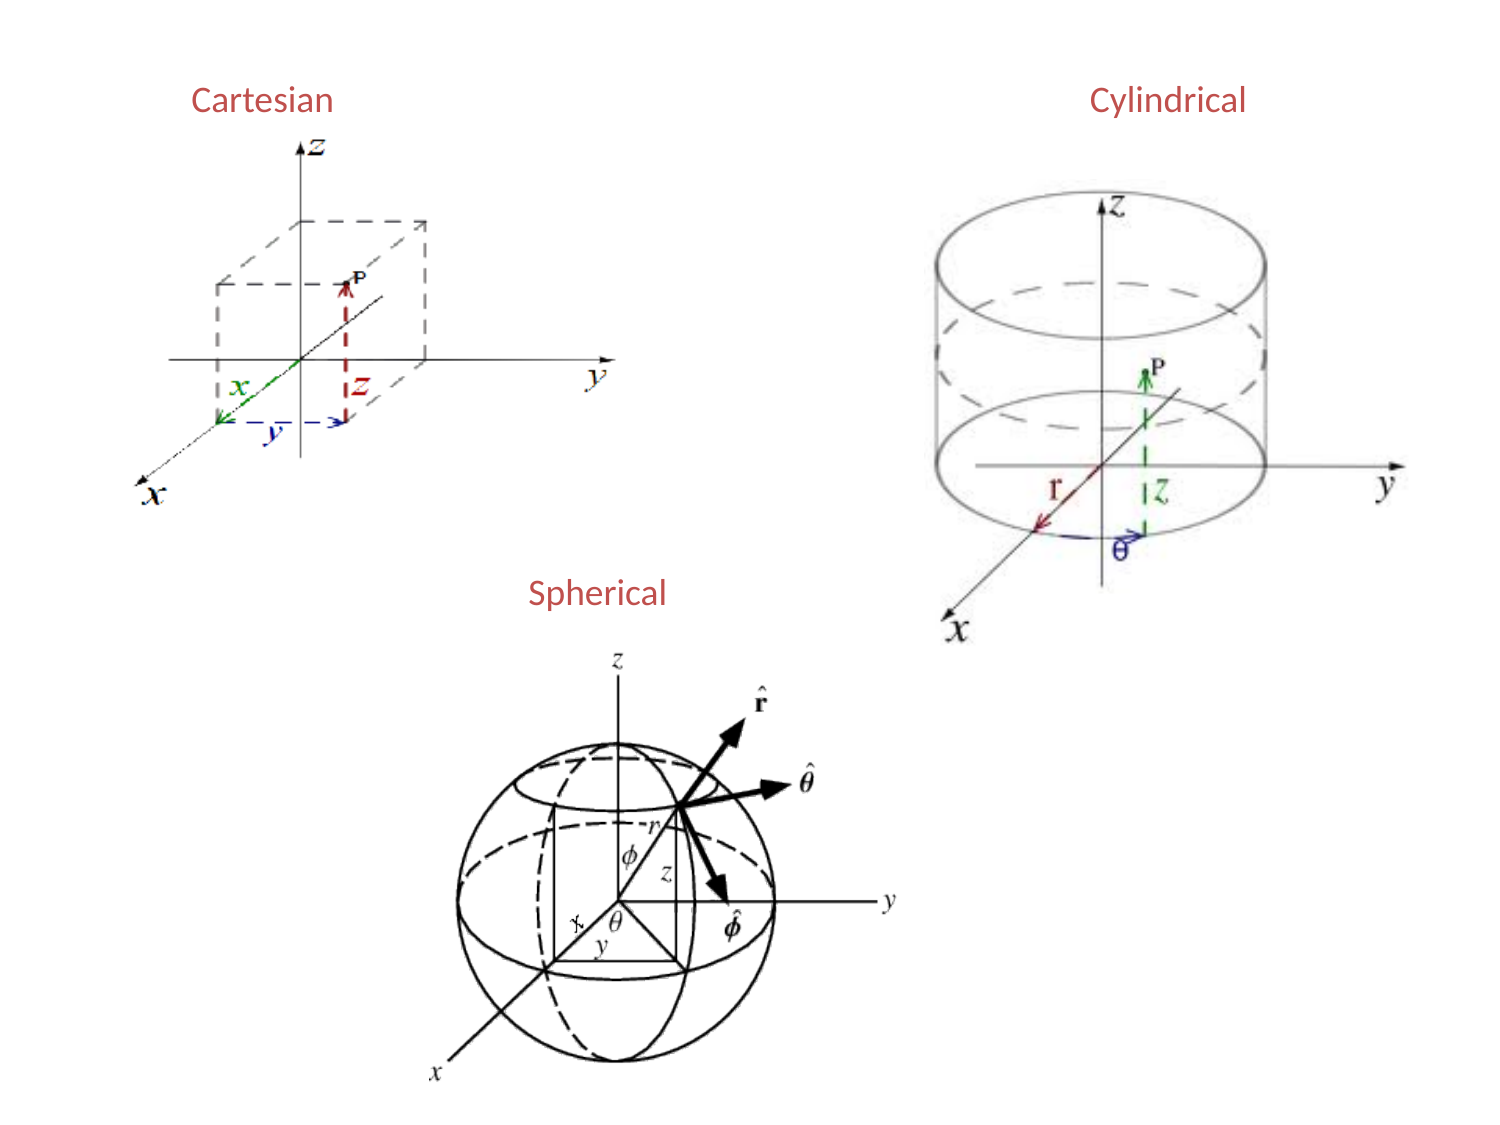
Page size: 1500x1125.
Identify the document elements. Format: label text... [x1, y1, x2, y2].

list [124, 132, 634, 513]
text_box Spherical [513, 560, 683, 621]
text_box Cartesian [176, 67, 350, 128]
text_box Cylindrical [1075, 67, 1263, 128]
picture [429, 637, 900, 1093]
picture [924, 179, 1413, 661]
